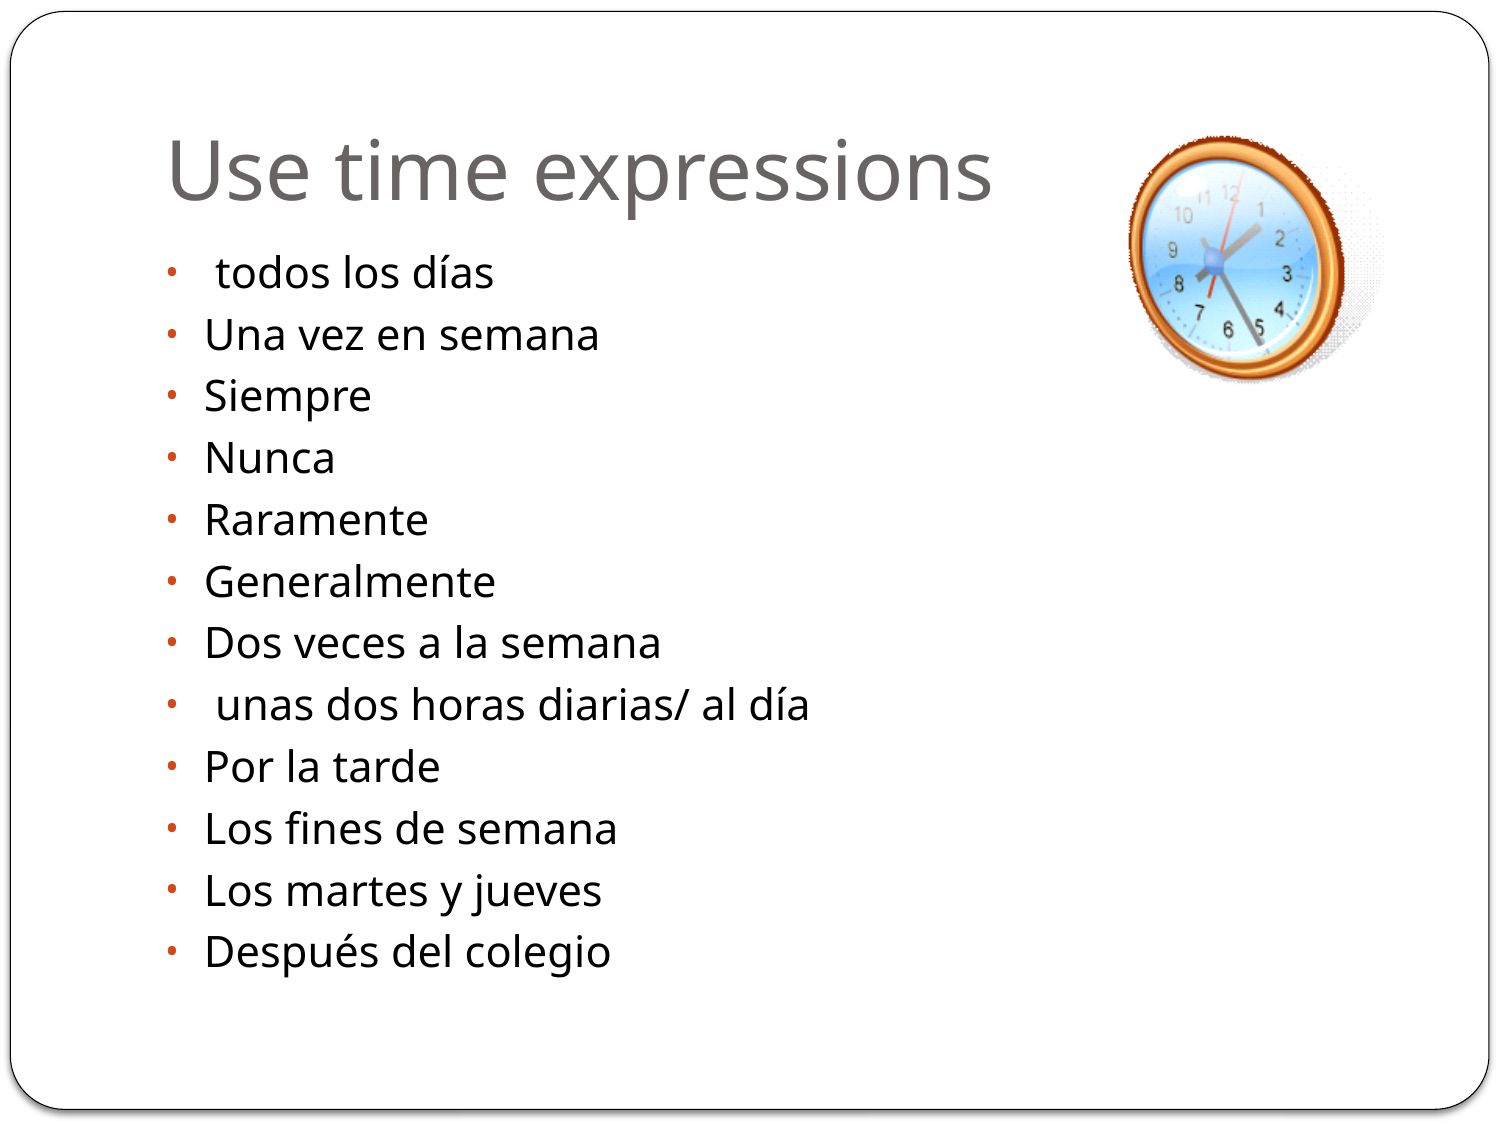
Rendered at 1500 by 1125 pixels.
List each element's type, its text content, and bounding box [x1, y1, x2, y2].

picture [1113, 116, 1395, 399]
title Use time expressions [149, 44, 1426, 233]
list todos los días Una vez en semana Siempre Nunca Raramente Generalmente Dos veces a la semana unas dos horas diarias/ al día Por la tarde Los fines de semana Los martes y jueves Después del colegio [149, 237, 1426, 988]
